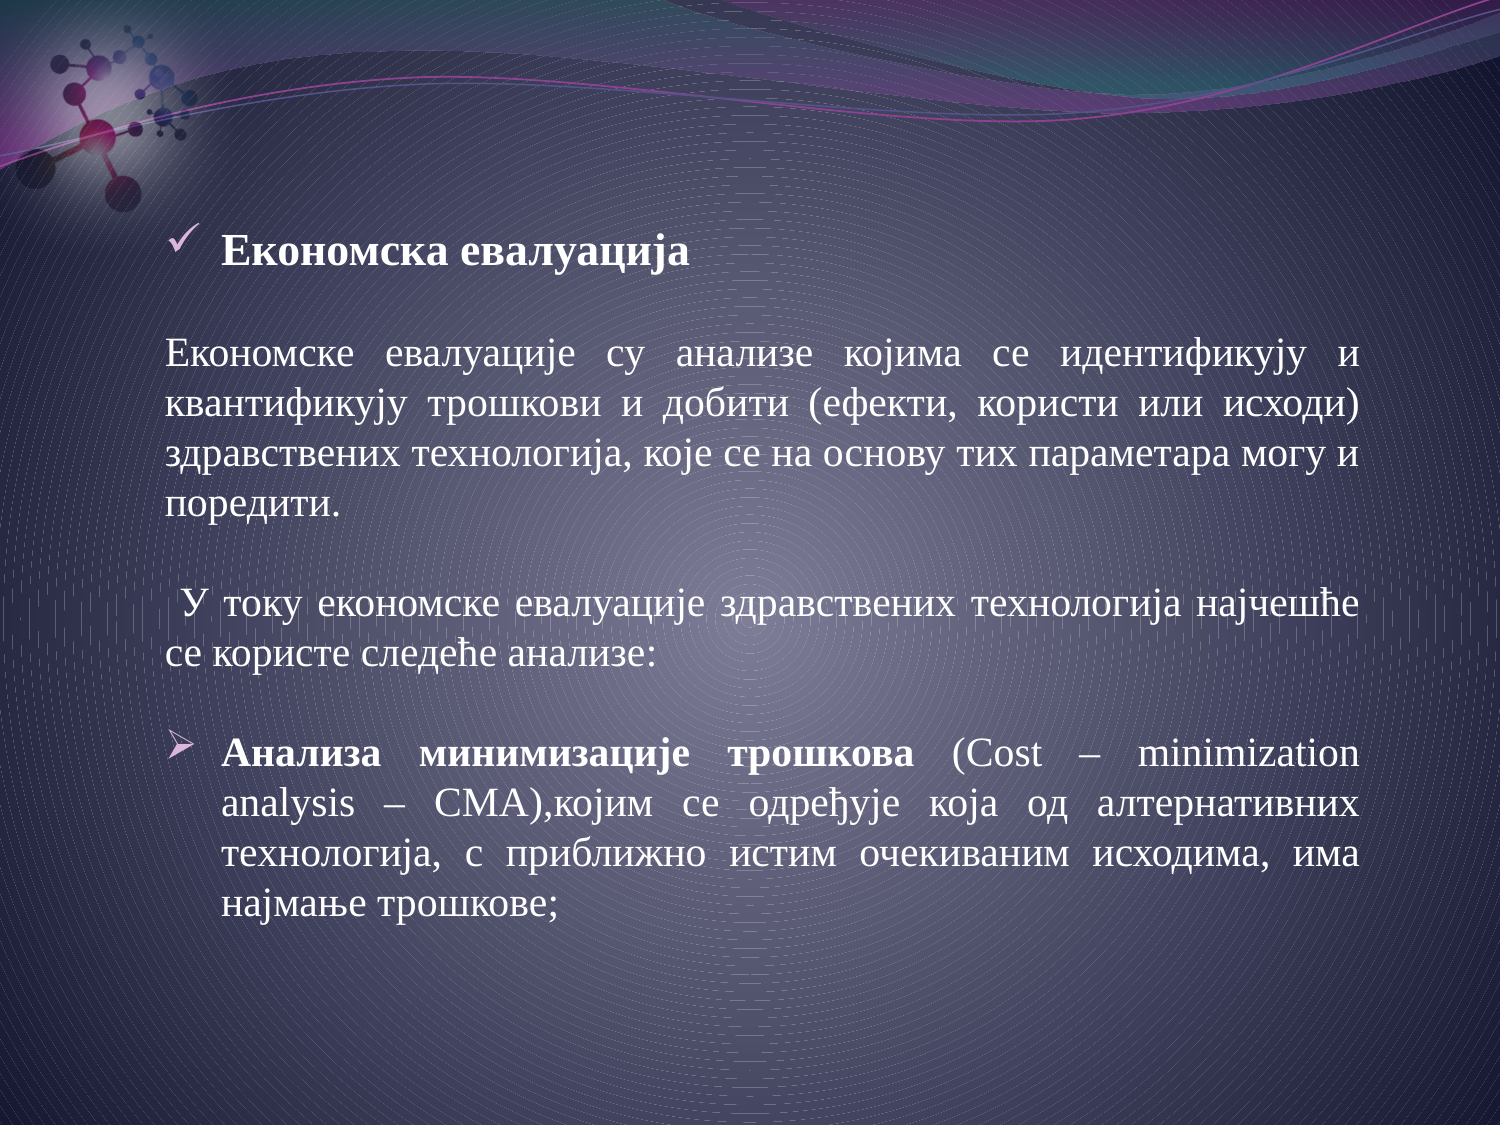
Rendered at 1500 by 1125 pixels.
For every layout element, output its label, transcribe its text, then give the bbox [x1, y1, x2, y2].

text_box Економска евалуација Економске евалуације су анализе којима се идентификују и квантификују трошкови и добити (ефекти, користи или исходи) здравствених технологија, које се на основу тих параметара могу и поредити. У току економске евалуације здравствених технологија најчешће се користе следеће анализе: Анализа минимизације трошкова (Cost – minimization analysis – CMA),којим се одређује која од алтернативних технологија, с приближно истим очекиваним исходима, има најмање трошкове; [150, 212, 1375, 983]
